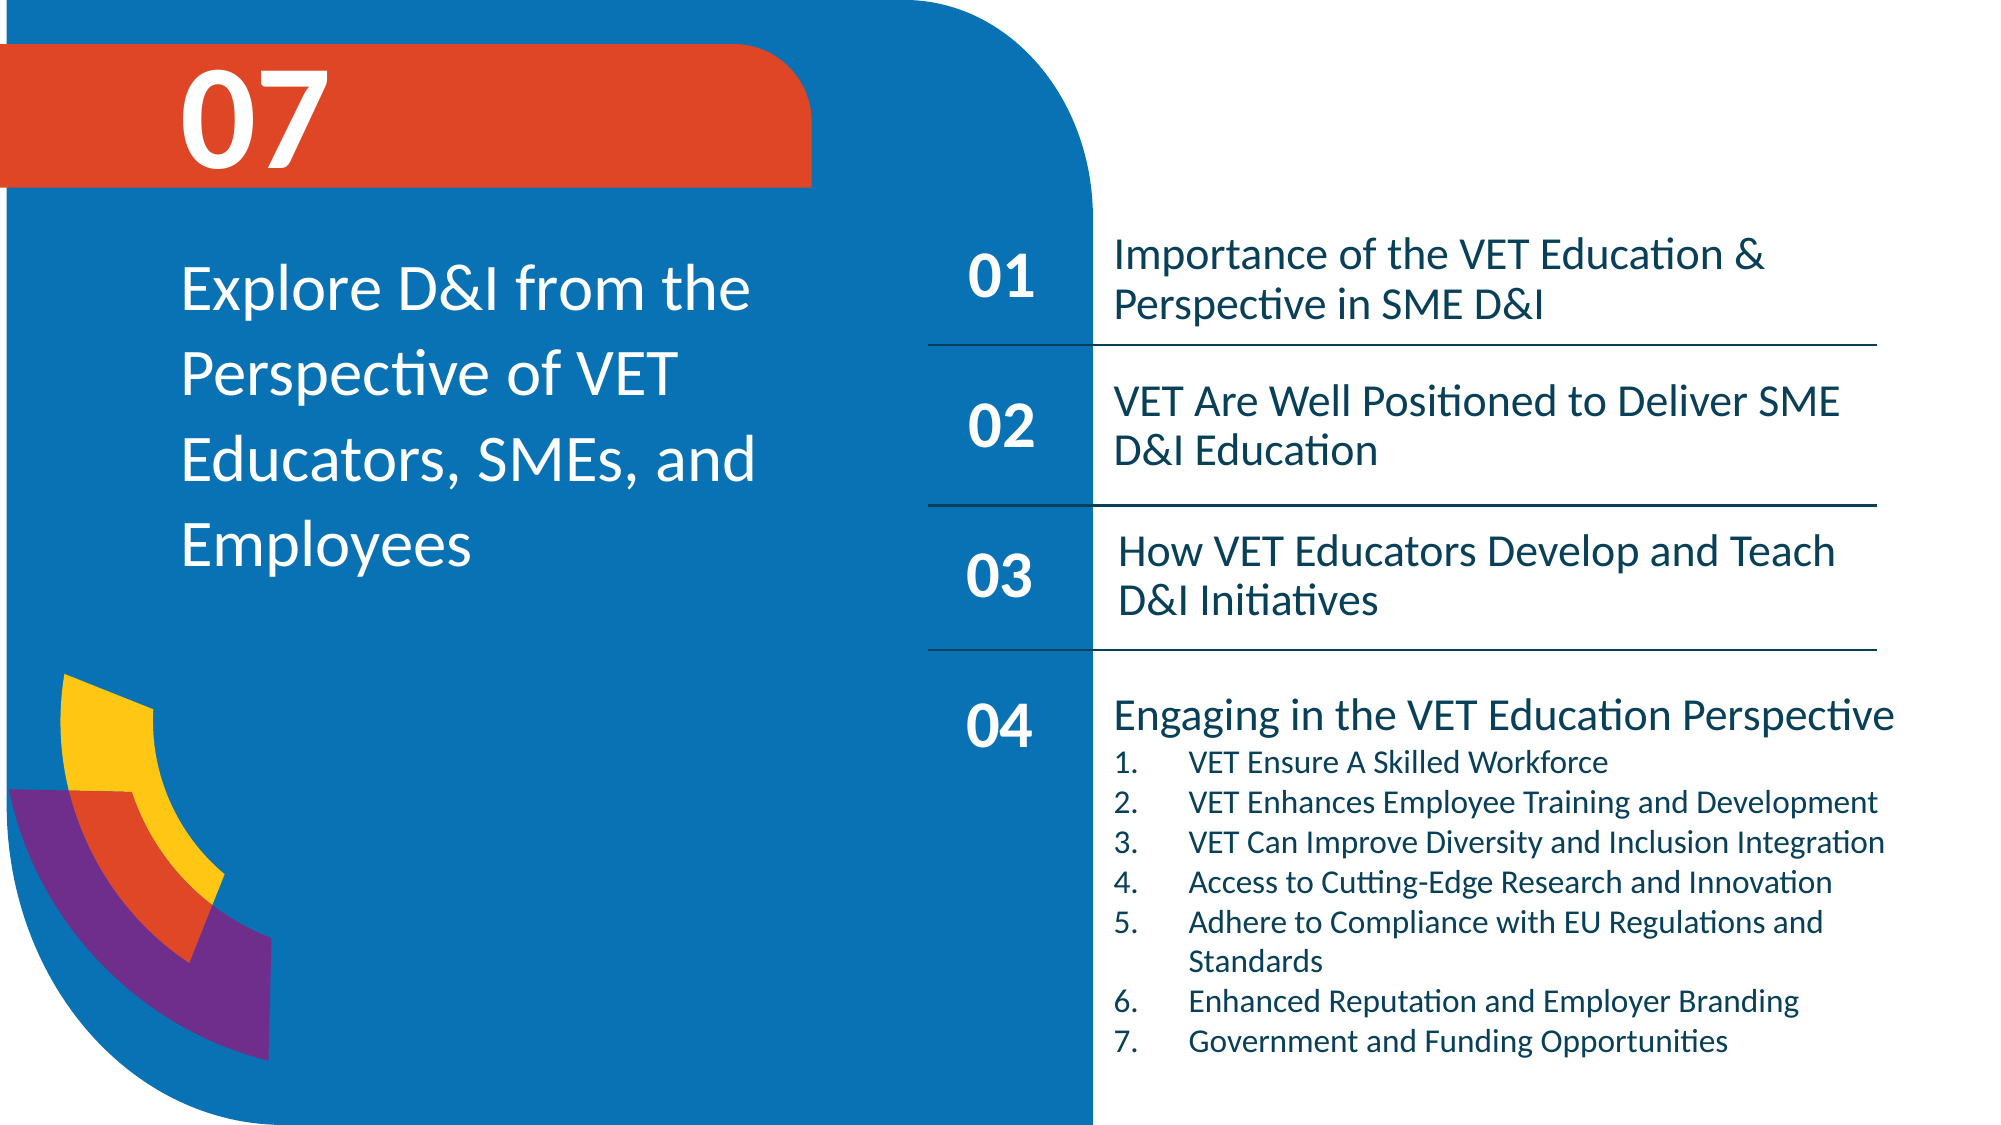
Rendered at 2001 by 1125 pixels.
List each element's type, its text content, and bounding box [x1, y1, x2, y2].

text_box [1106, 845, 1896, 959]
text_box Importance of the VET Education & Perspective in SME D&I [1098, 222, 1832, 337]
text_box Explore D&I from the Perspective of VET Educators, SMEs, and Employees [165, 230, 925, 442]
text_box 04 [919, 669, 1081, 783]
text_box Engaging in the VET Education Perspective VET Ensure A Skilled Workforce VET Enhances Employee Training and Development VET Can Improve Diversity and Inclusion Integration Access to Cutting-Edge Research and Innovation Adhere to Compliance with EU Regulations and Standards Enhanced Reputation and Employer Branding Government and Funding Opportunities [1098, 818, 1930, 932]
text_box 02 [924, 369, 1081, 483]
list VET Are Well Positioned to Deliver SME D&I Education [1098, 369, 1896, 483]
text_box 03 [929, 519, 1071, 633]
text_box 07 [165, 31, 505, 128]
list 01 [944, 219, 1060, 333]
text_box How VET Educators Develop and Teach D&I Initiatives [1103, 519, 1930, 633]
